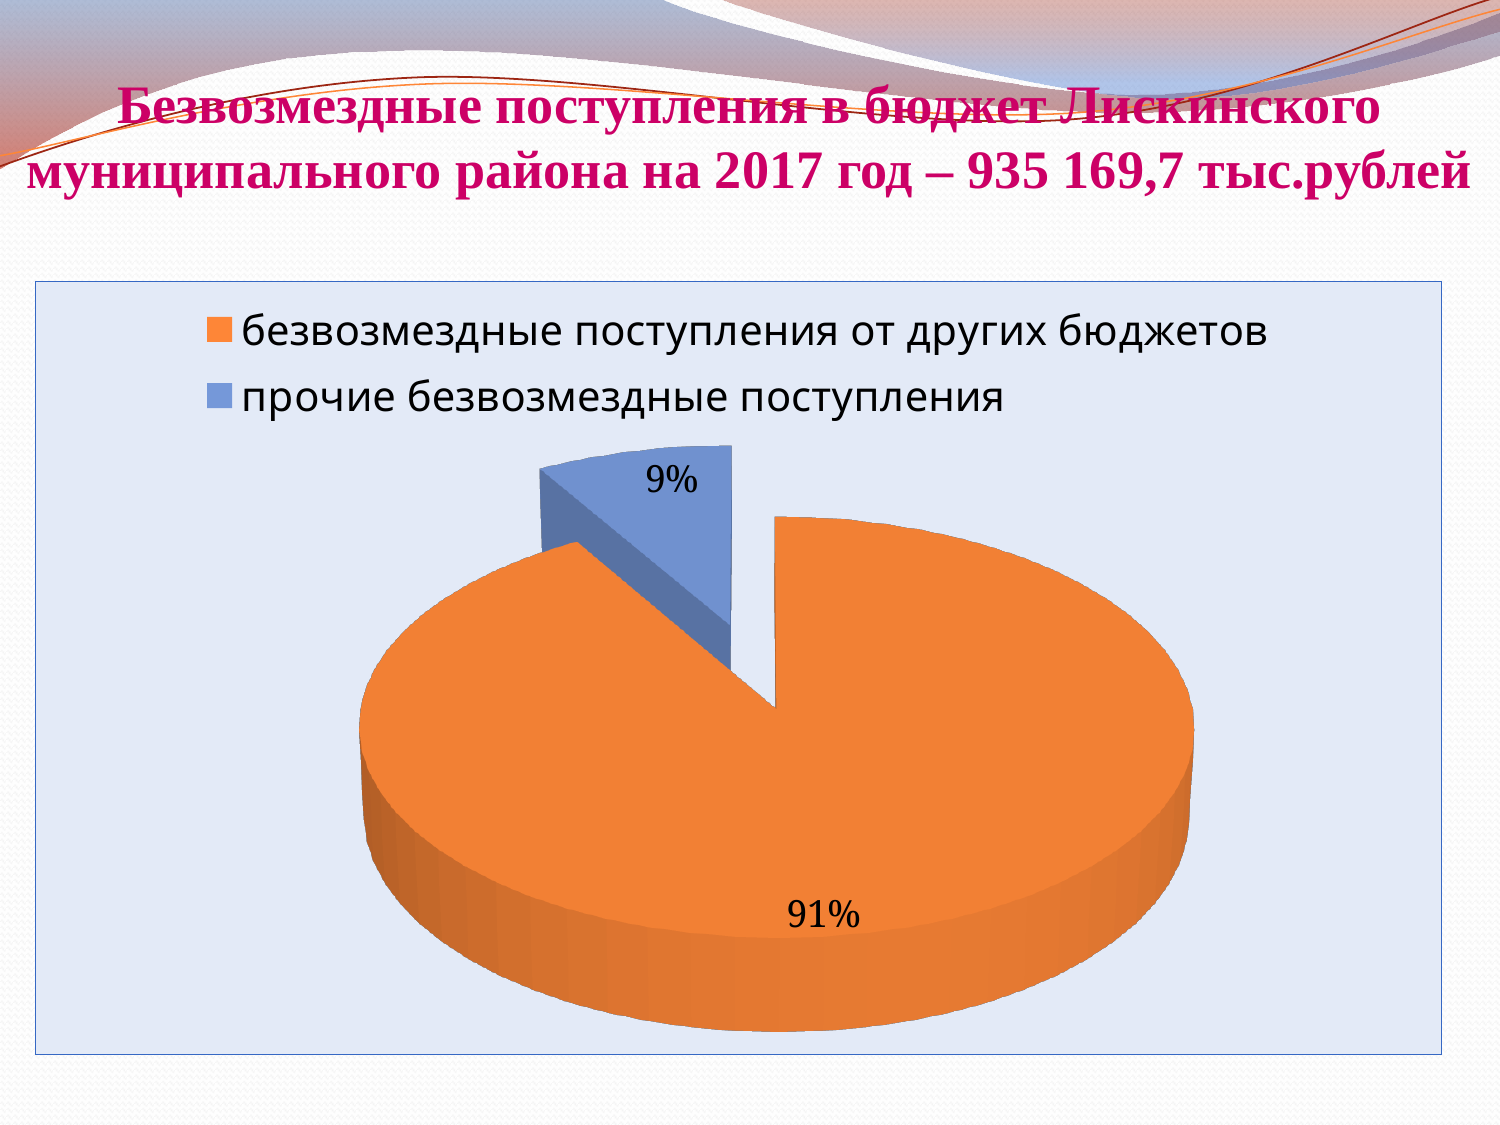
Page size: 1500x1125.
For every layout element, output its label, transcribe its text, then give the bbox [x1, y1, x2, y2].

title Безвозмездные поступления в бюджет Лискинского муниципального района на 2017 год – 935 169,7 тыс.рублей [0, 35, 1500, 200]
chart [34, 280, 1442, 1055]
